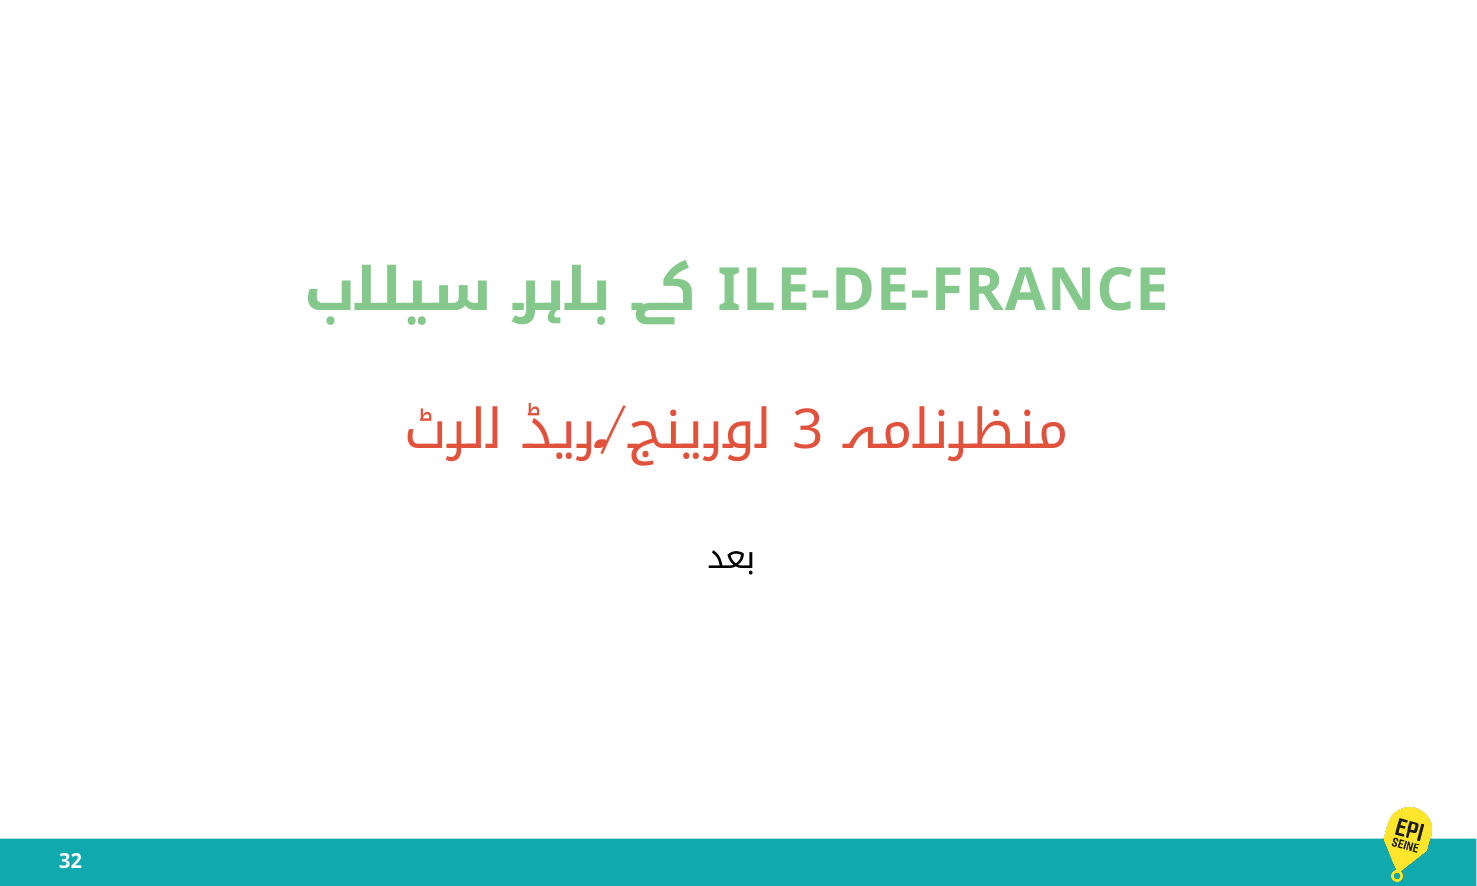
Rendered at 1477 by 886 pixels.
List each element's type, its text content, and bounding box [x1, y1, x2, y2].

text_box ILE-DE-FRANCE کے باہر سیلاب منظرنامہ 3 اورینج/ریڈ الرٹ [189, 250, 1287, 460]
text_box بعد [444, 535, 1032, 575]
picture [1381, 805, 1433, 883]
